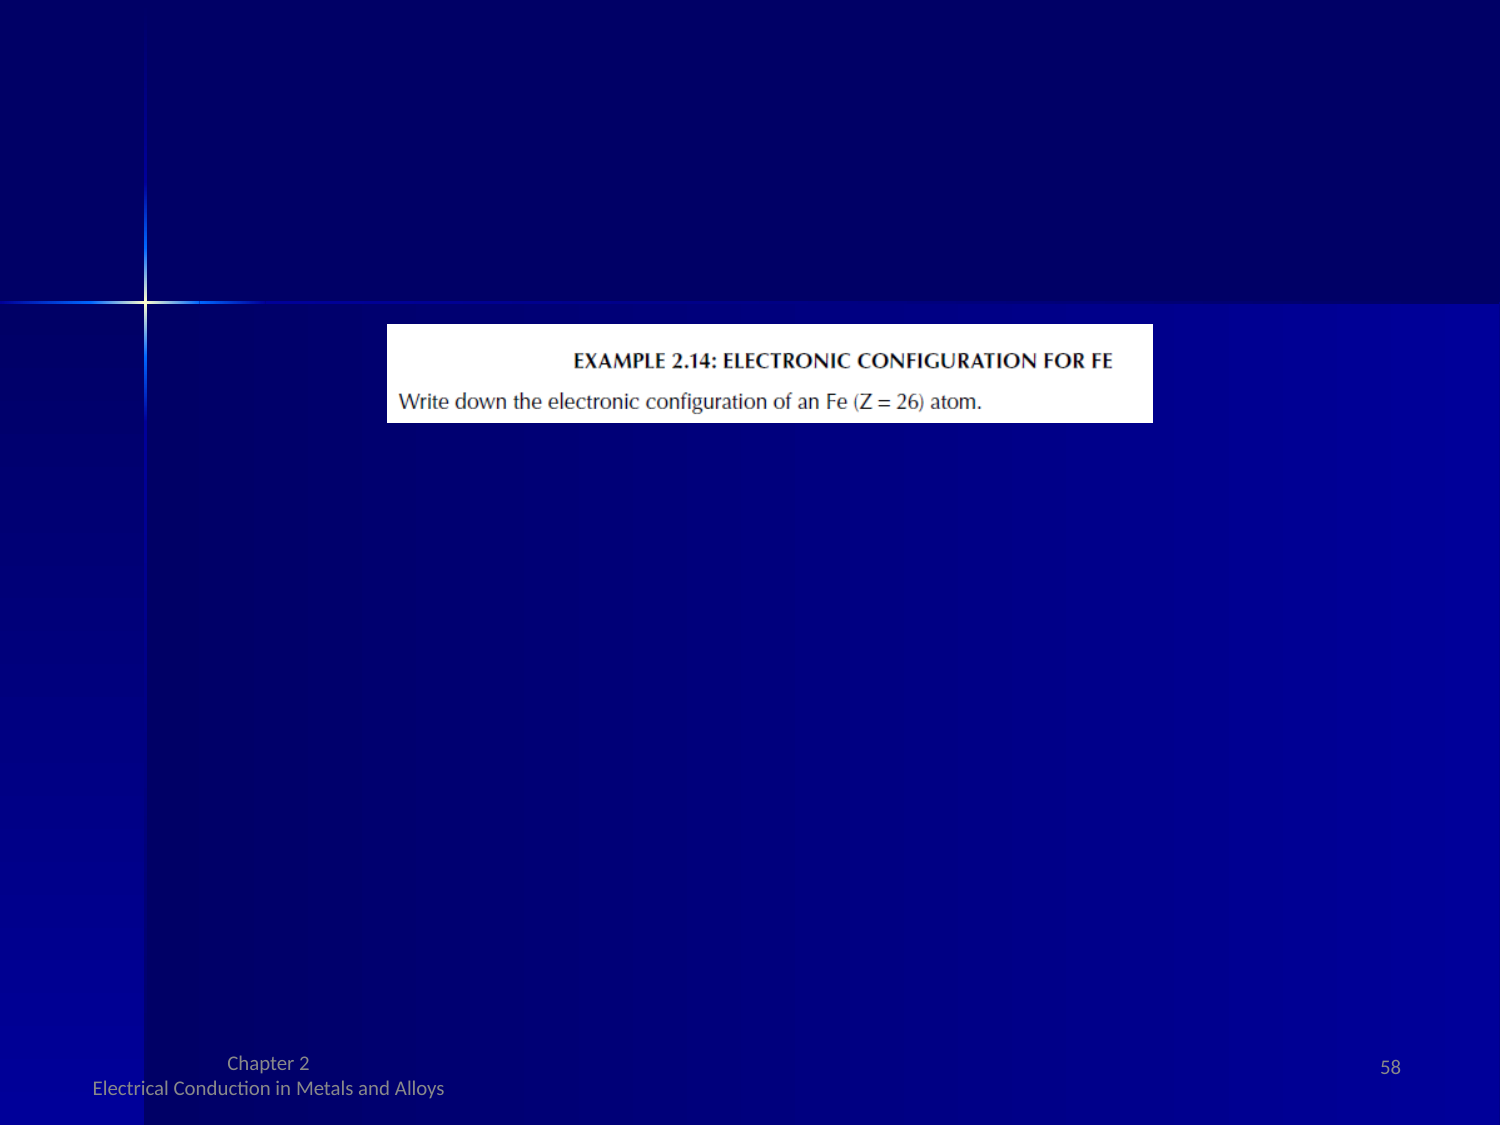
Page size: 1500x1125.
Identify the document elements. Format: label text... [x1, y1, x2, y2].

slide_number Chapter 2 Electrical Conduction in Metals and Alloys [74, 1037, 463, 1113]
picture [387, 324, 1153, 423]
